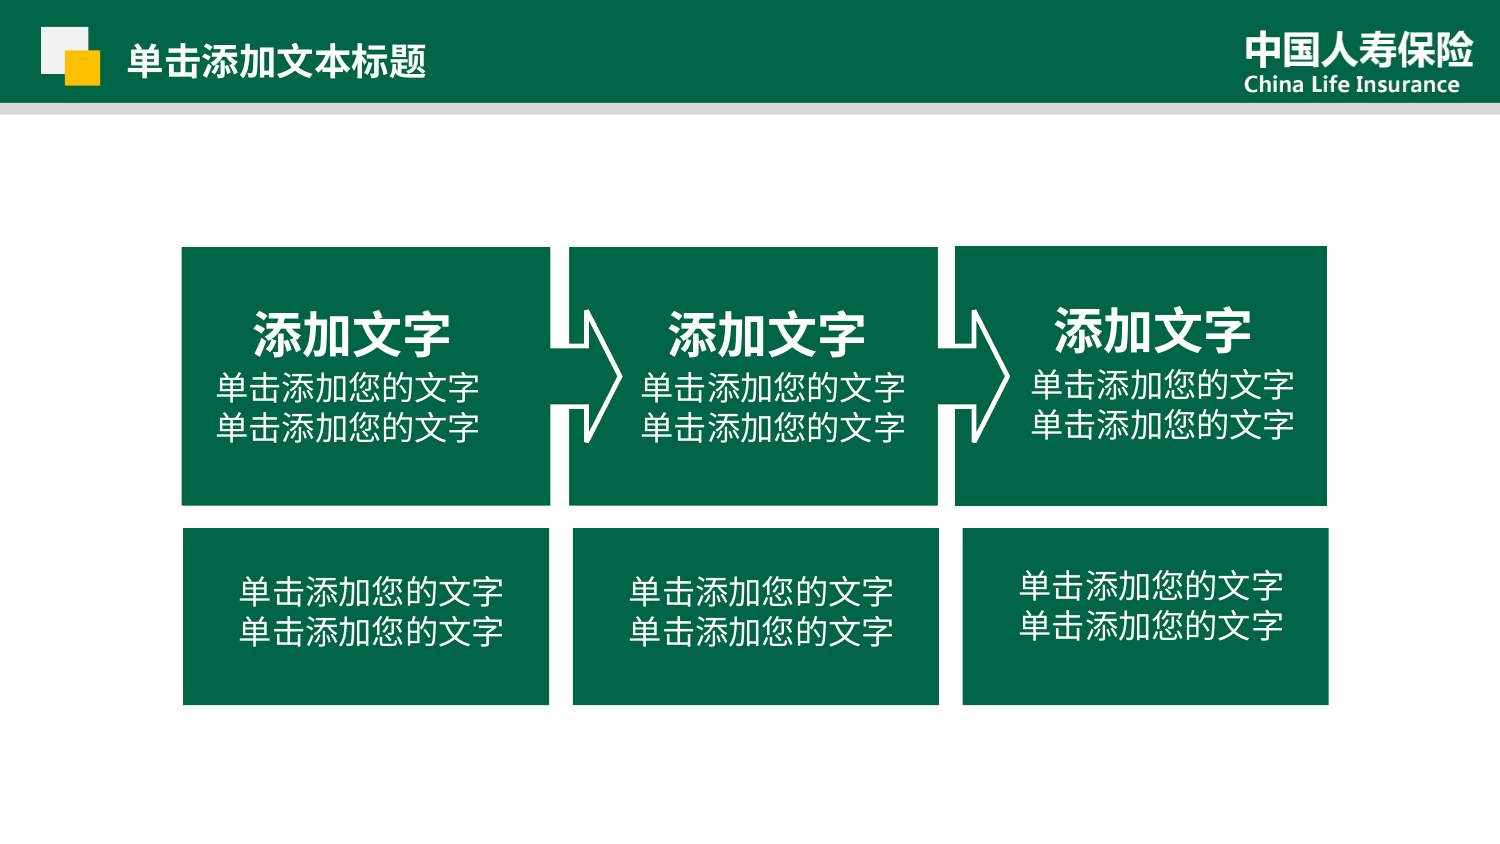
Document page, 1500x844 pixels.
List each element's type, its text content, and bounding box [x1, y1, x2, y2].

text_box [1008, 244, 1330, 509]
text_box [621, 244, 1008, 509]
text_box [0, 0, 1500, 101]
picture [1240, 21, 1500, 100]
text_box [0, 101, 1500, 117]
text_box [39, 25, 91, 76]
text_box 单击添加文本标题 [112, 30, 491, 91]
text_box [63, 48, 102, 88]
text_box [572, 527, 940, 706]
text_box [182, 527, 550, 706]
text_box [178, 244, 621, 509]
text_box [962, 527, 1330, 706]
